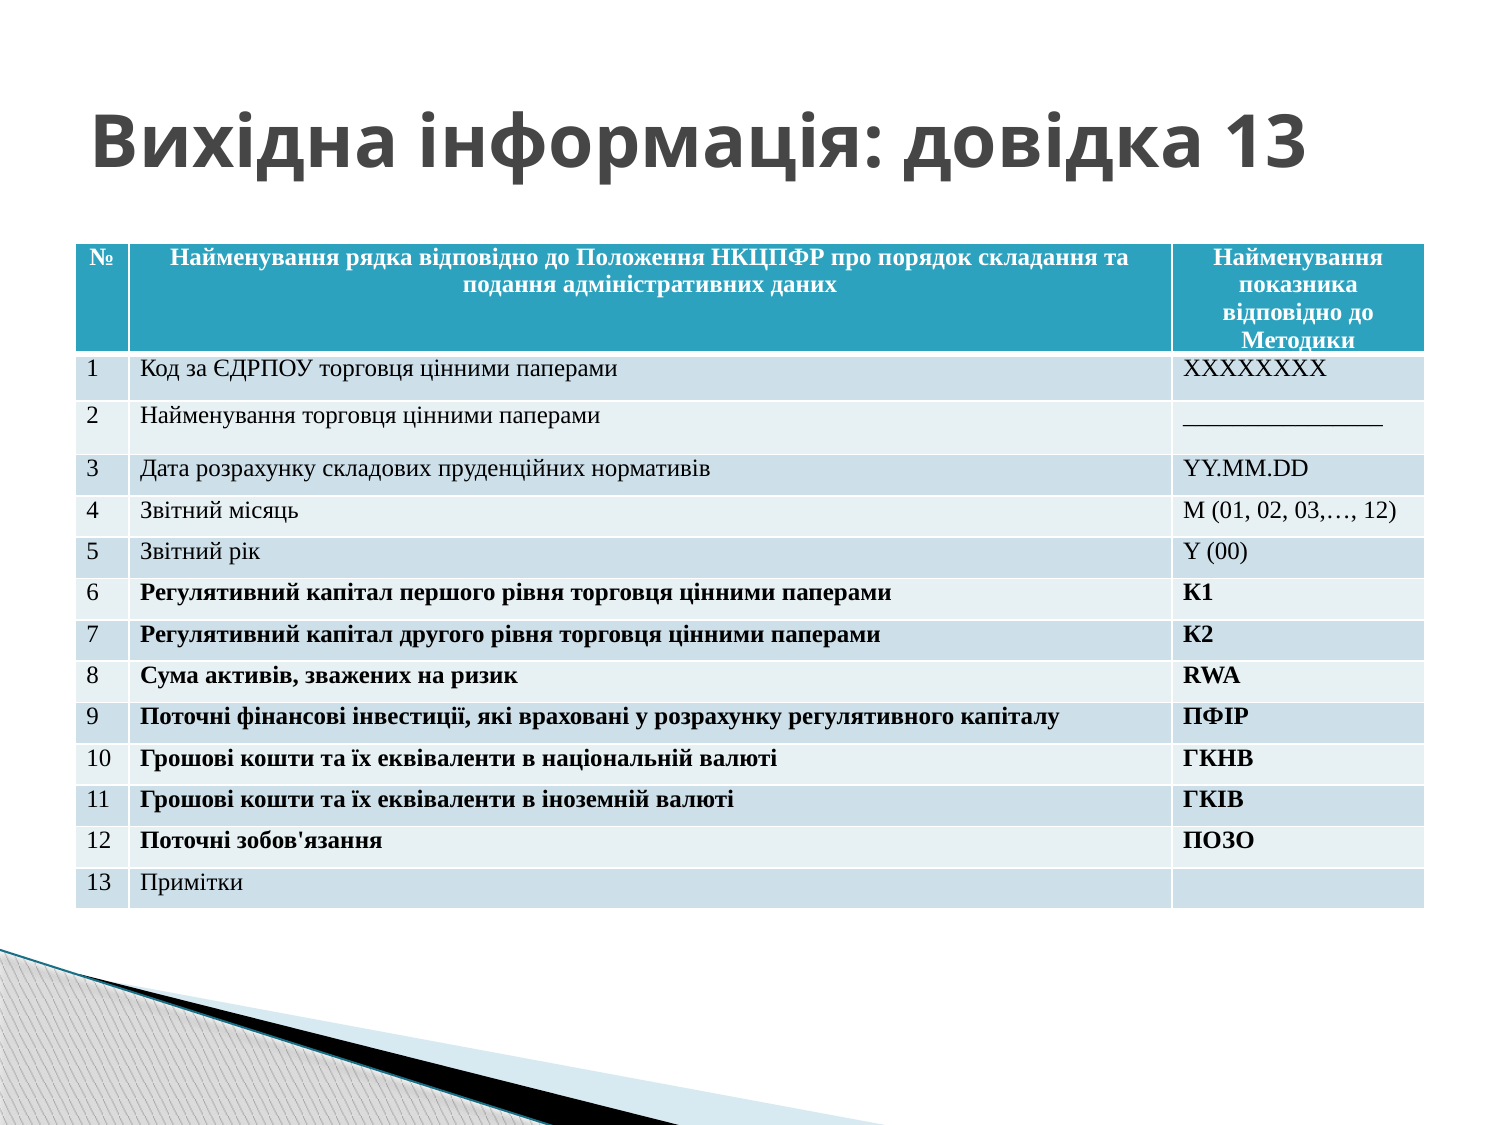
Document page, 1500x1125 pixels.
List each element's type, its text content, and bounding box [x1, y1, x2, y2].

table_cell Поточні зобов'язання [130, 827, 1171, 867]
title Вихідна інформація: довідка 13 [75, 45, 1425, 233]
table_cell ГКІВ [1173, 786, 1424, 826]
table_cell 3 [76, 455, 128, 495]
table_cell Поточні фінансові інвестиції, які враховані у розрахунку регулятивного капіталу [130, 703, 1171, 743]
table_cell Дата розрахунку складових пруденційних нормативів [130, 455, 1171, 495]
table_cell [1173, 869, 1424, 908]
table_cell 5 [76, 538, 128, 578]
table_cell К2 [1173, 621, 1424, 660]
table_cell Найменування торговця цінними паперами [130, 402, 1171, 454]
table_cell YY.MM.DD [1173, 455, 1424, 495]
table_cell Грошові кошти та їх еквіваленти в національній валюті [130, 745, 1171, 784]
table_cell 13 [76, 869, 128, 908]
table_cell Код за ЄДРПОУ торговця цінними паперами [130, 357, 1171, 400]
table_cell 8 [76, 662, 128, 702]
table_header Найменування рядка відповідно до Положення НКЦПФР про порядок складання та подання адміністративних даних [130, 244, 1171, 351]
table_cell 4 [76, 497, 128, 536]
table_cell ________________ [1173, 402, 1424, 454]
table_cell Регулятивний капітал другого рівня торговця цінними паперами [130, 621, 1171, 660]
table_cell ГКНВ [1173, 745, 1424, 784]
table_header № [76, 244, 128, 351]
table_cell ПОЗО [1173, 827, 1424, 867]
table_cell 9 [76, 703, 128, 743]
table_cell M (01, 02, 03,…, 12) [1173, 497, 1424, 536]
table_cell ХХХХХХХХ [1173, 357, 1424, 400]
table_cell 12 [76, 827, 128, 867]
table_cell Звітний місяць [130, 497, 1171, 536]
table_header Найменування показника відповідно до Методики [1173, 244, 1424, 351]
table_cell 7 [76, 621, 128, 660]
table_cell ПФІР [1173, 703, 1424, 743]
table_cell Грошові кошти та їх еквіваленти в іноземній валюті [130, 786, 1171, 826]
table_cell 1 [76, 357, 128, 400]
table_cell 11 [76, 786, 128, 826]
table_cell RWA [1173, 662, 1424, 702]
table_cell К1 [1173, 579, 1424, 619]
table_cell Сума активів, зважених на ризик [130, 662, 1171, 702]
table_cell 10 [76, 745, 128, 784]
table_cell 2 [76, 402, 128, 454]
table_cell Примітки [130, 869, 1171, 908]
table_cell Звітний рік [130, 538, 1171, 578]
table_cell Y (00) [1173, 538, 1424, 578]
table_cell 6 [76, 579, 128, 619]
table_cell Регулятивний капітал першого рівня торговця цінними паперами [130, 579, 1171, 619]
